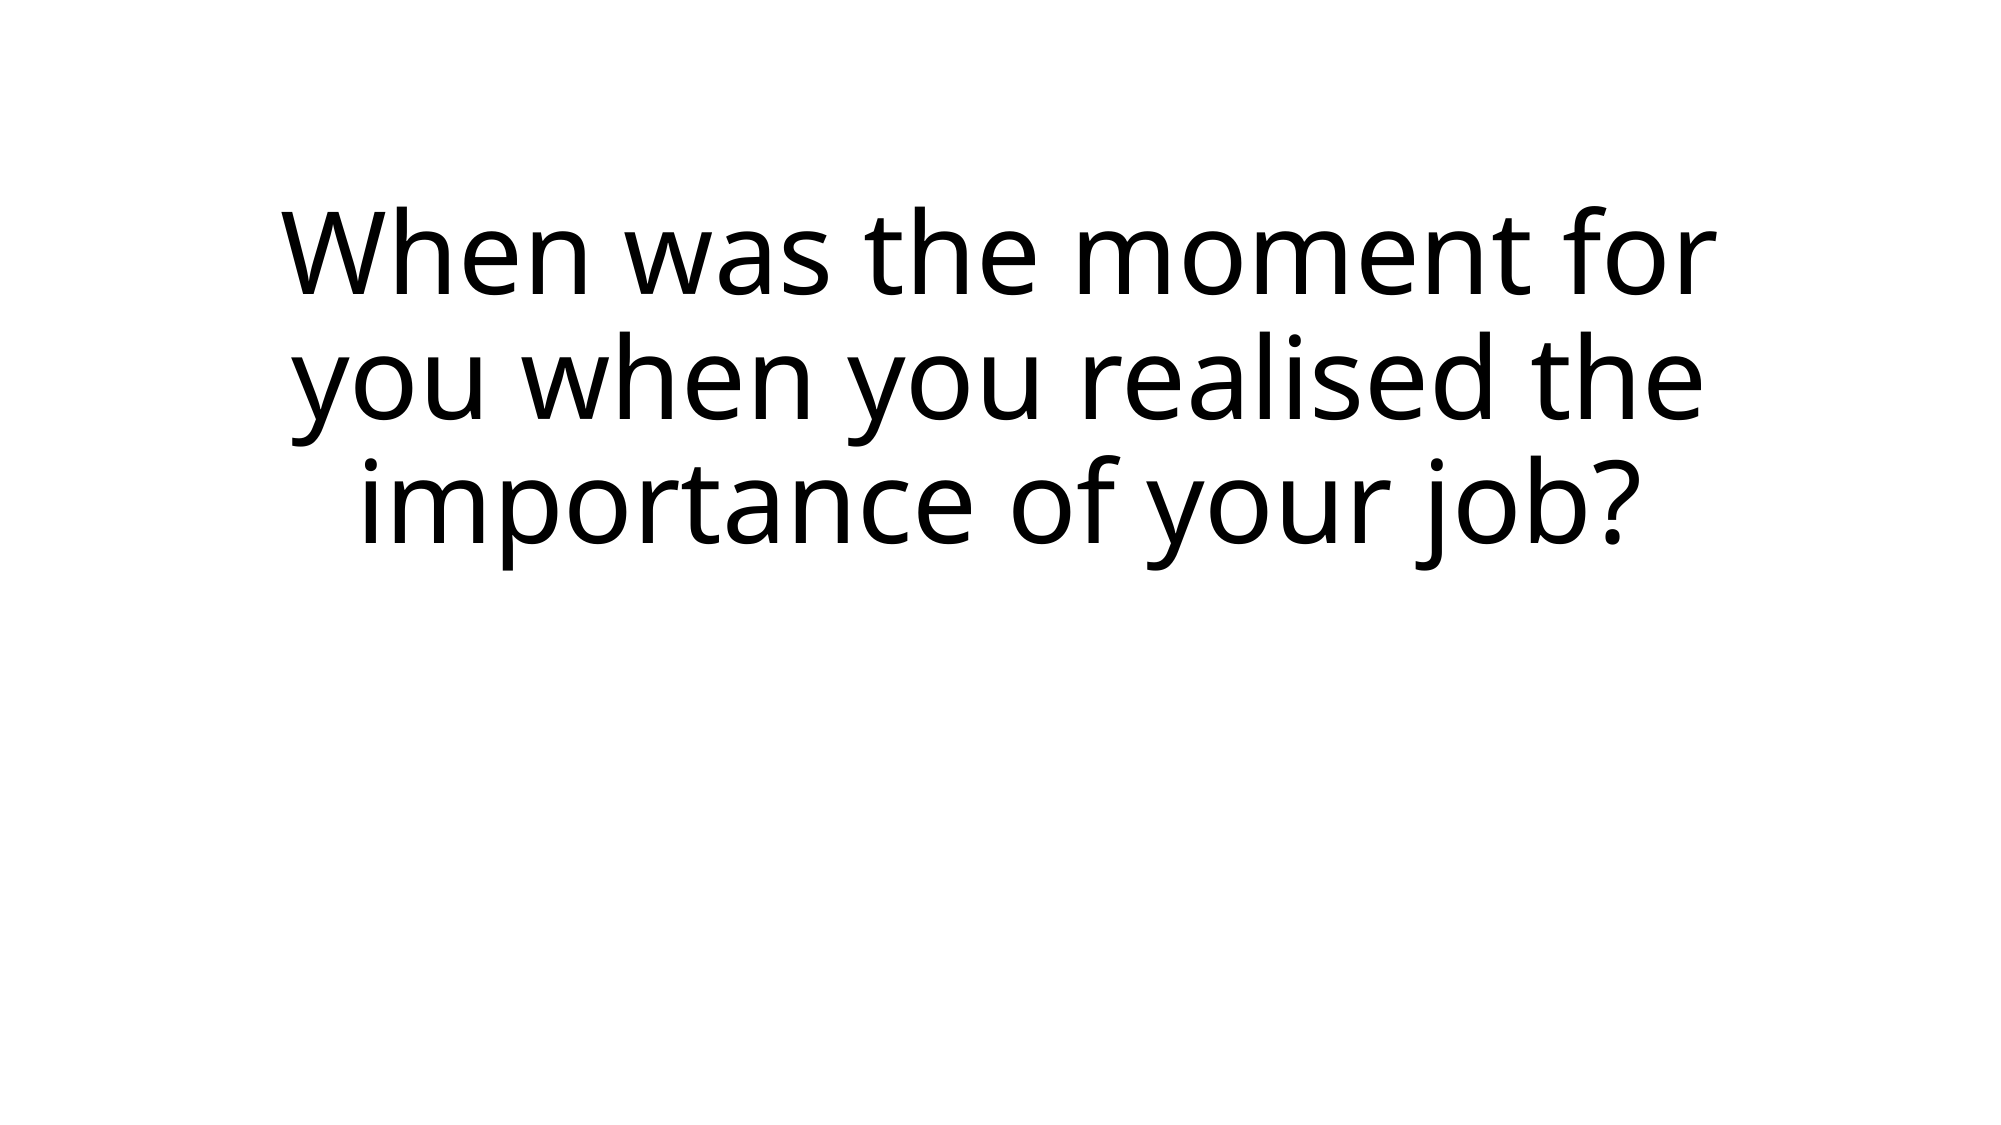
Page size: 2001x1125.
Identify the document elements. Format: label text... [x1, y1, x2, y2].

title When was the moment for you when you realised the importance of your job? [249, 184, 1750, 576]
